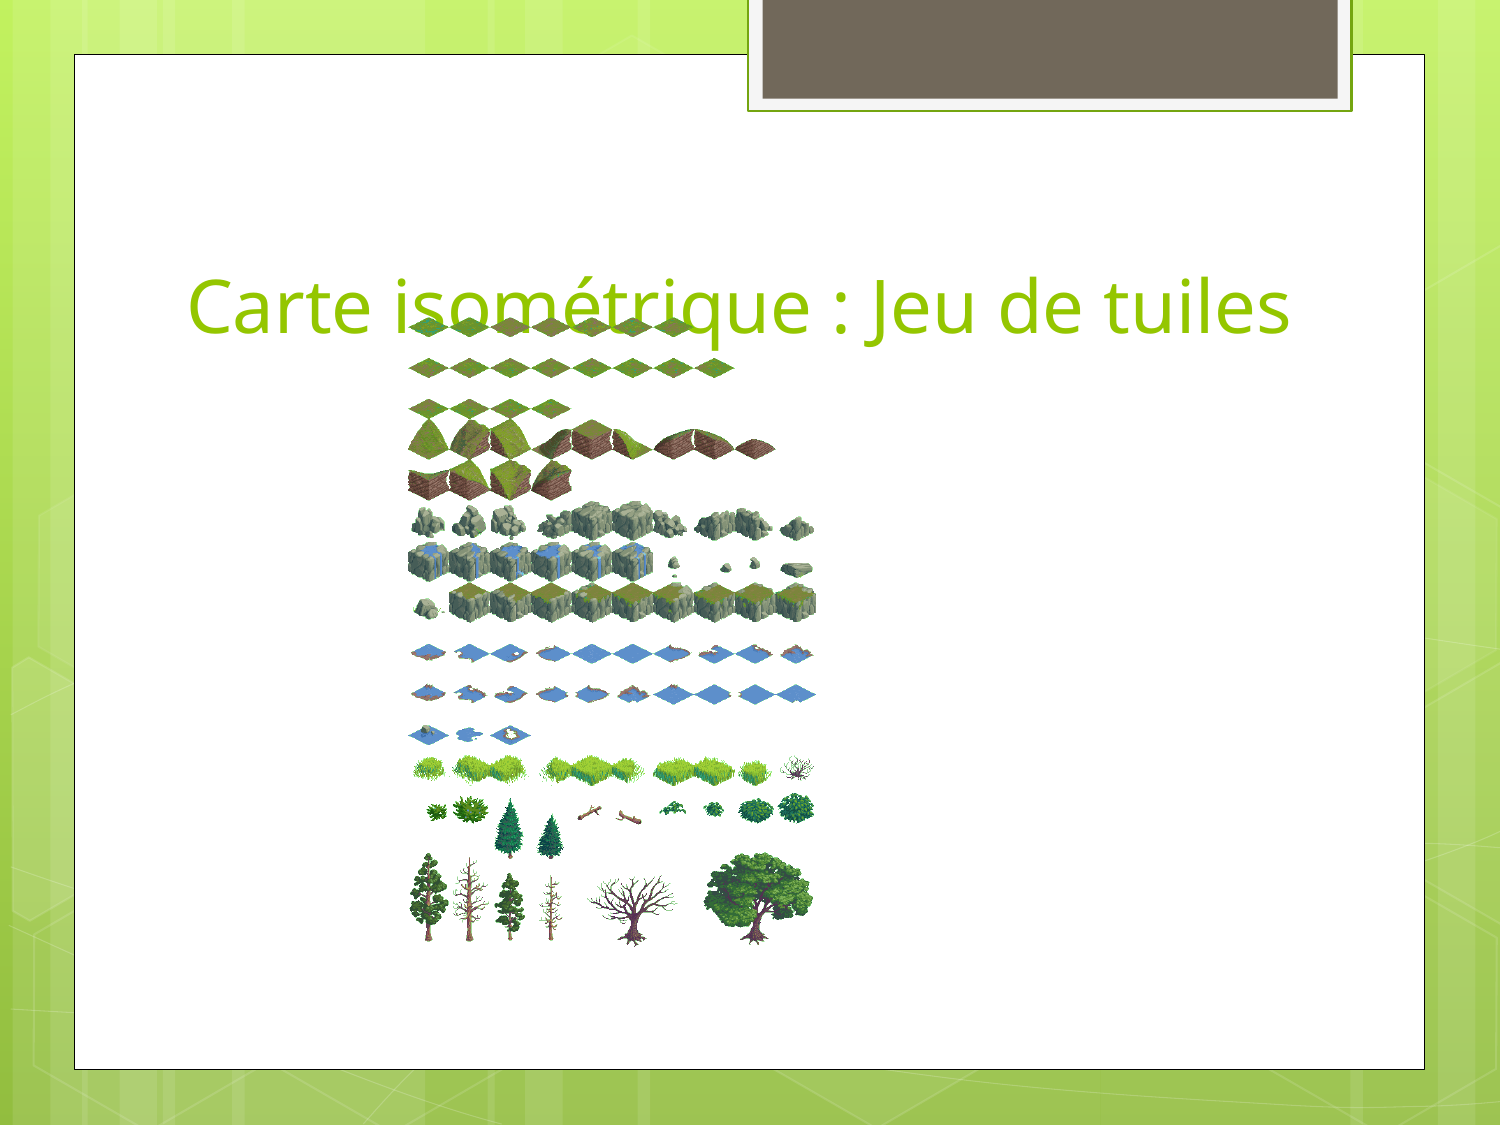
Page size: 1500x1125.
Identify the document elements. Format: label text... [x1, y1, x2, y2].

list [408, 296, 816, 949]
title Carte isométrique : Jeu de tuiles [171, 168, 1324, 357]
